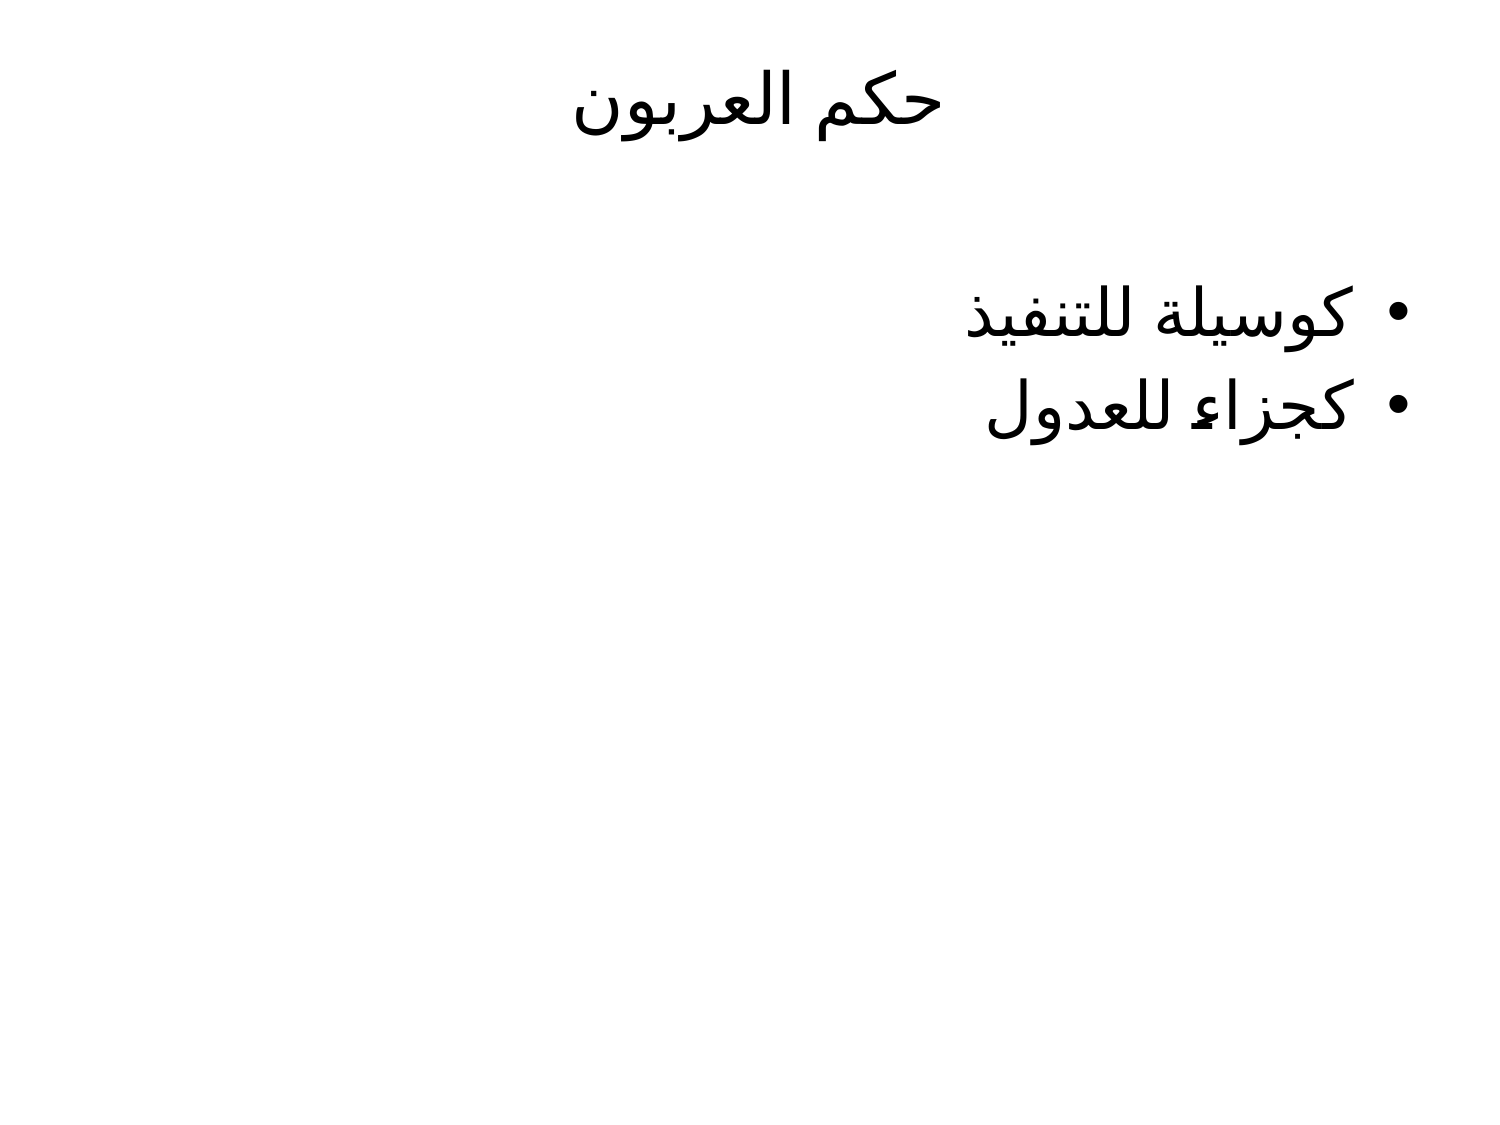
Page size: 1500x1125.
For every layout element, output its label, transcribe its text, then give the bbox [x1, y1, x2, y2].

title حكم العربون [75, 45, 1425, 233]
list كوسيلة للتنفيذ كجزاء للعدول [75, 262, 1425, 1005]
